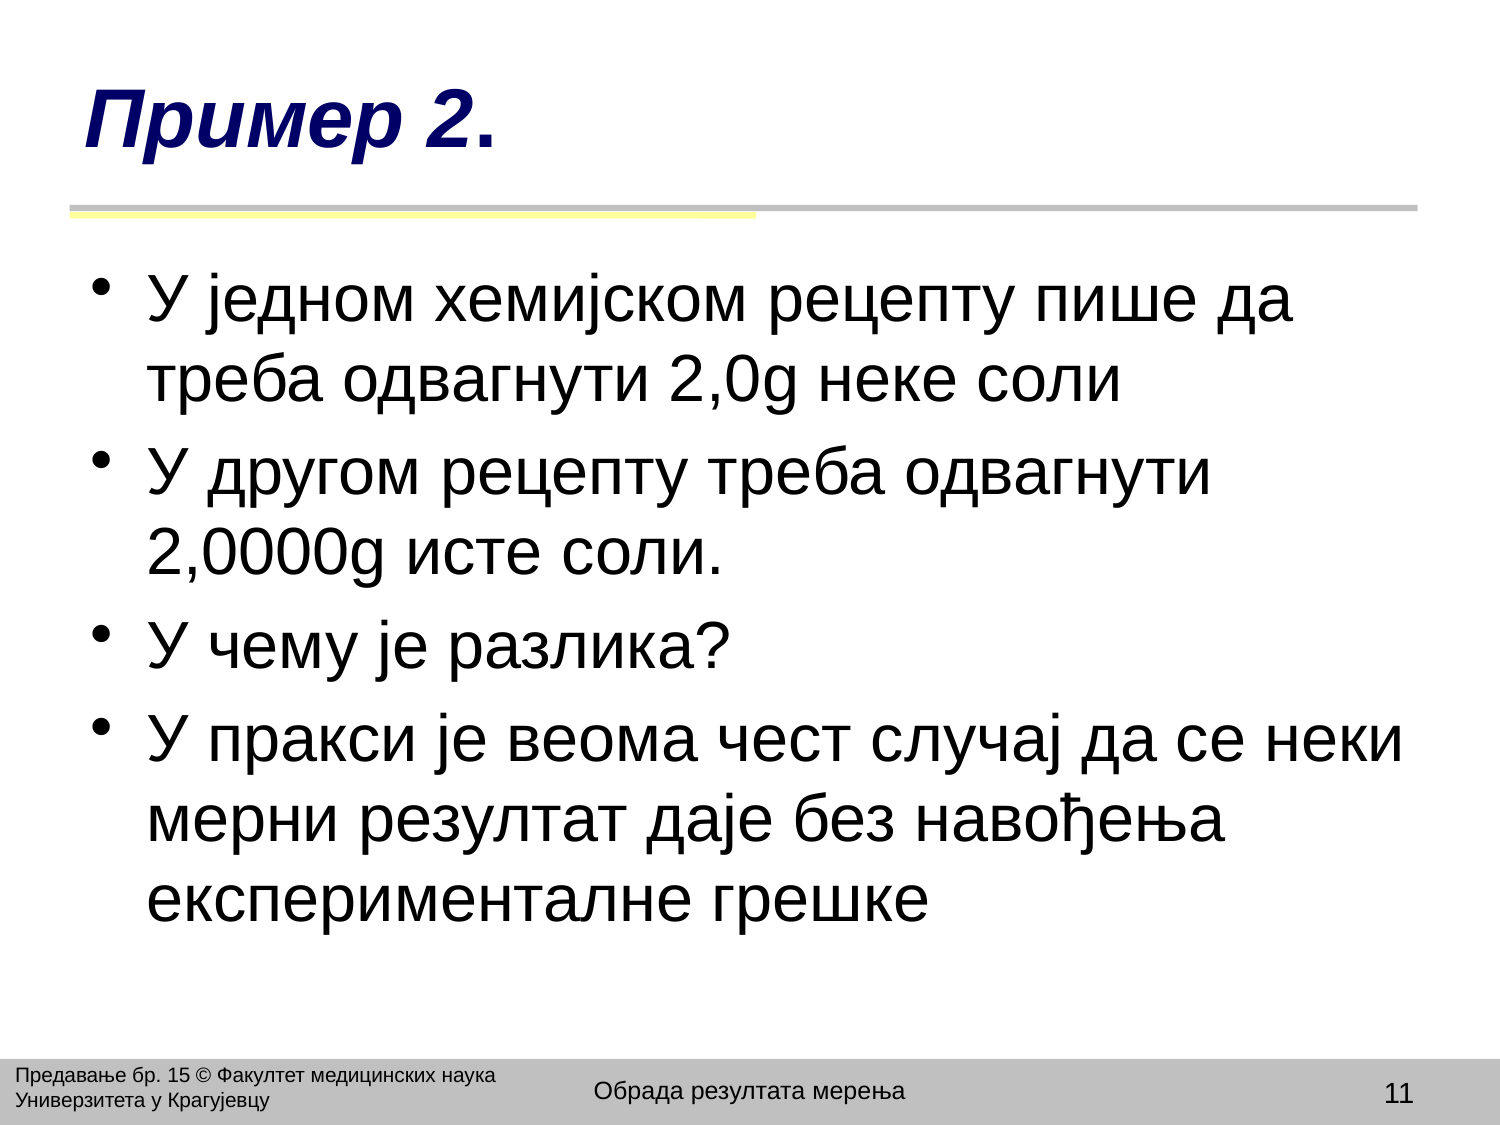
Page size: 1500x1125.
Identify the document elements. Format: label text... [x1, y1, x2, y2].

slide_number 11 [1079, 1066, 1430, 1125]
slide_number Предавање бр. 15 © Факултет медицинских наука Универзитета у Крагујевцу [0, 1053, 631, 1108]
list У једном хемијском рецепту пише да треба одвагнути 2,0g неке соли У другом рецепту треба одвагнути 2,0000g исте соли. У чему је разлика? У пракси је веома чест случај да се неки мерни резултат даје без навођења експерименталне грешке [74, 246, 1426, 1023]
footer Обрада резултата мерења [512, 1066, 988, 1125]
title Пример 2. [69, 19, 1426, 208]
